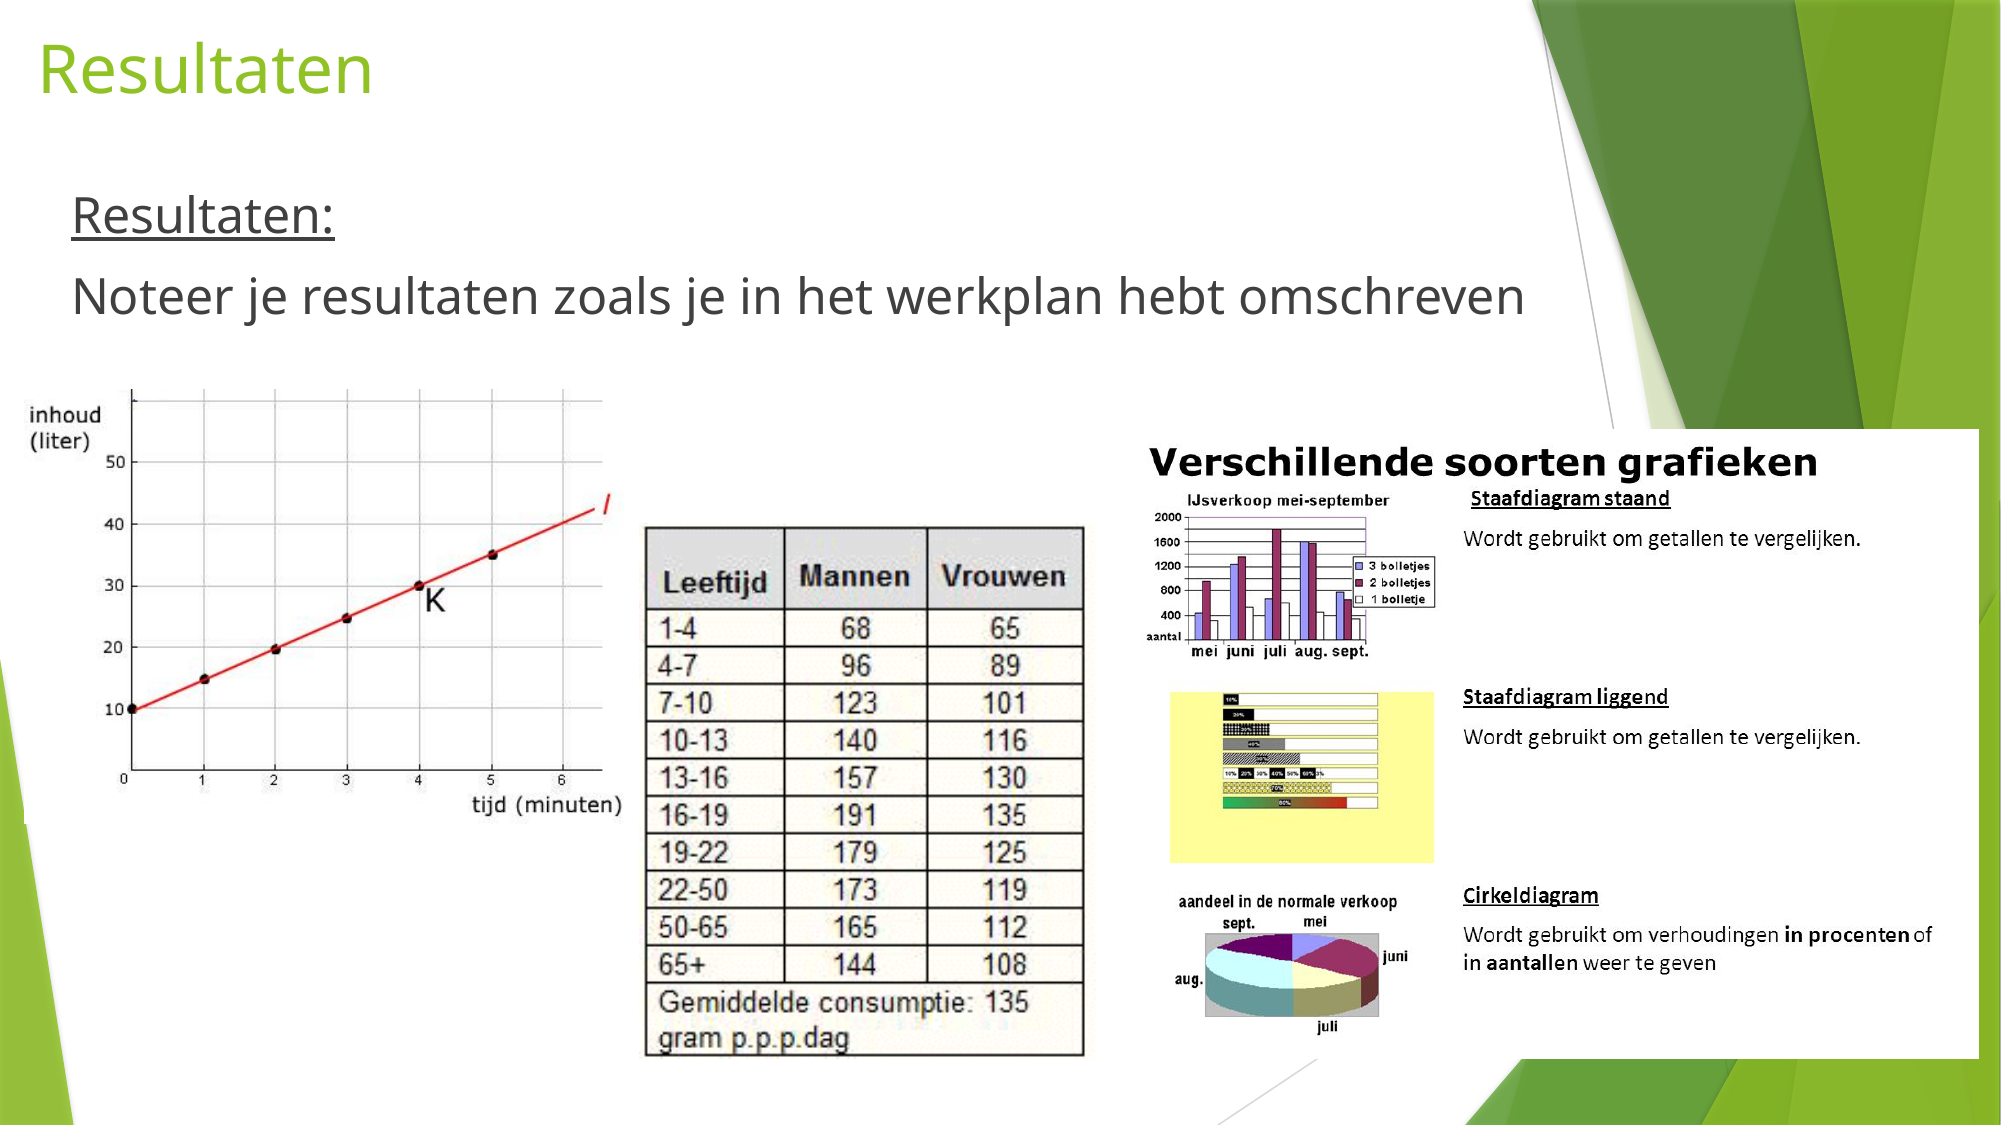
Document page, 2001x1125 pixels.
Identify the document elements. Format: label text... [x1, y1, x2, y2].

picture [1140, 429, 1980, 1059]
list Resultaten: Noteer je resultaten zoals je in het werkplan hebt omschreven [55, 175, 1547, 978]
title Resultaten [22, 18, 1434, 115]
picture [24, 389, 1097, 1059]
